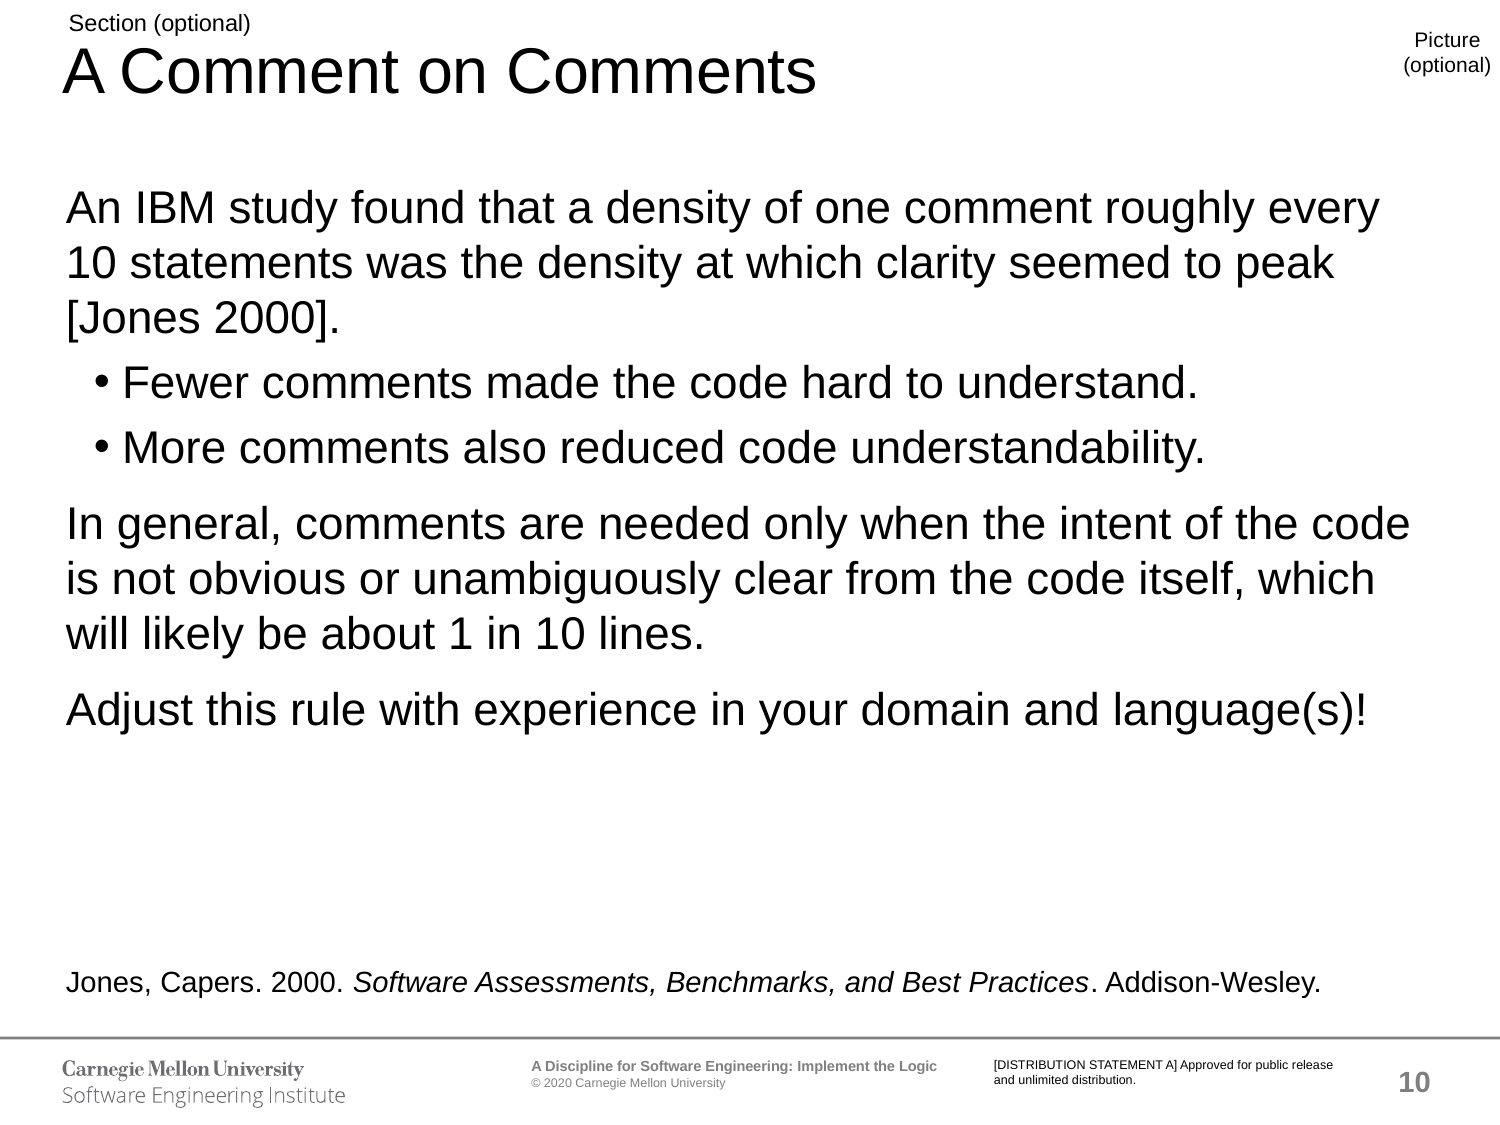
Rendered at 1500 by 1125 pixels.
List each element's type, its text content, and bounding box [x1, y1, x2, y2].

list An IBM study found that a density of one comment roughly every 10 statements was the density at which clarity seemed to peak [Jones 2000]. Fewer comments made the code hard to understand. More comments also reduced code understandability. In general, comments are needed only when the intent of the code is not obvious or unambiguously clear from the code itself, which will likely be about 1 in 10 lines. Adjust this rule with experience in your domain and language(s)! Jones, Capers. 2000. Software Assessments, Benchmarks, and Best Practices. Addison-Wesley. [65, 177, 1431, 1000]
title A Comment on Comments [62, 37, 1338, 182]
